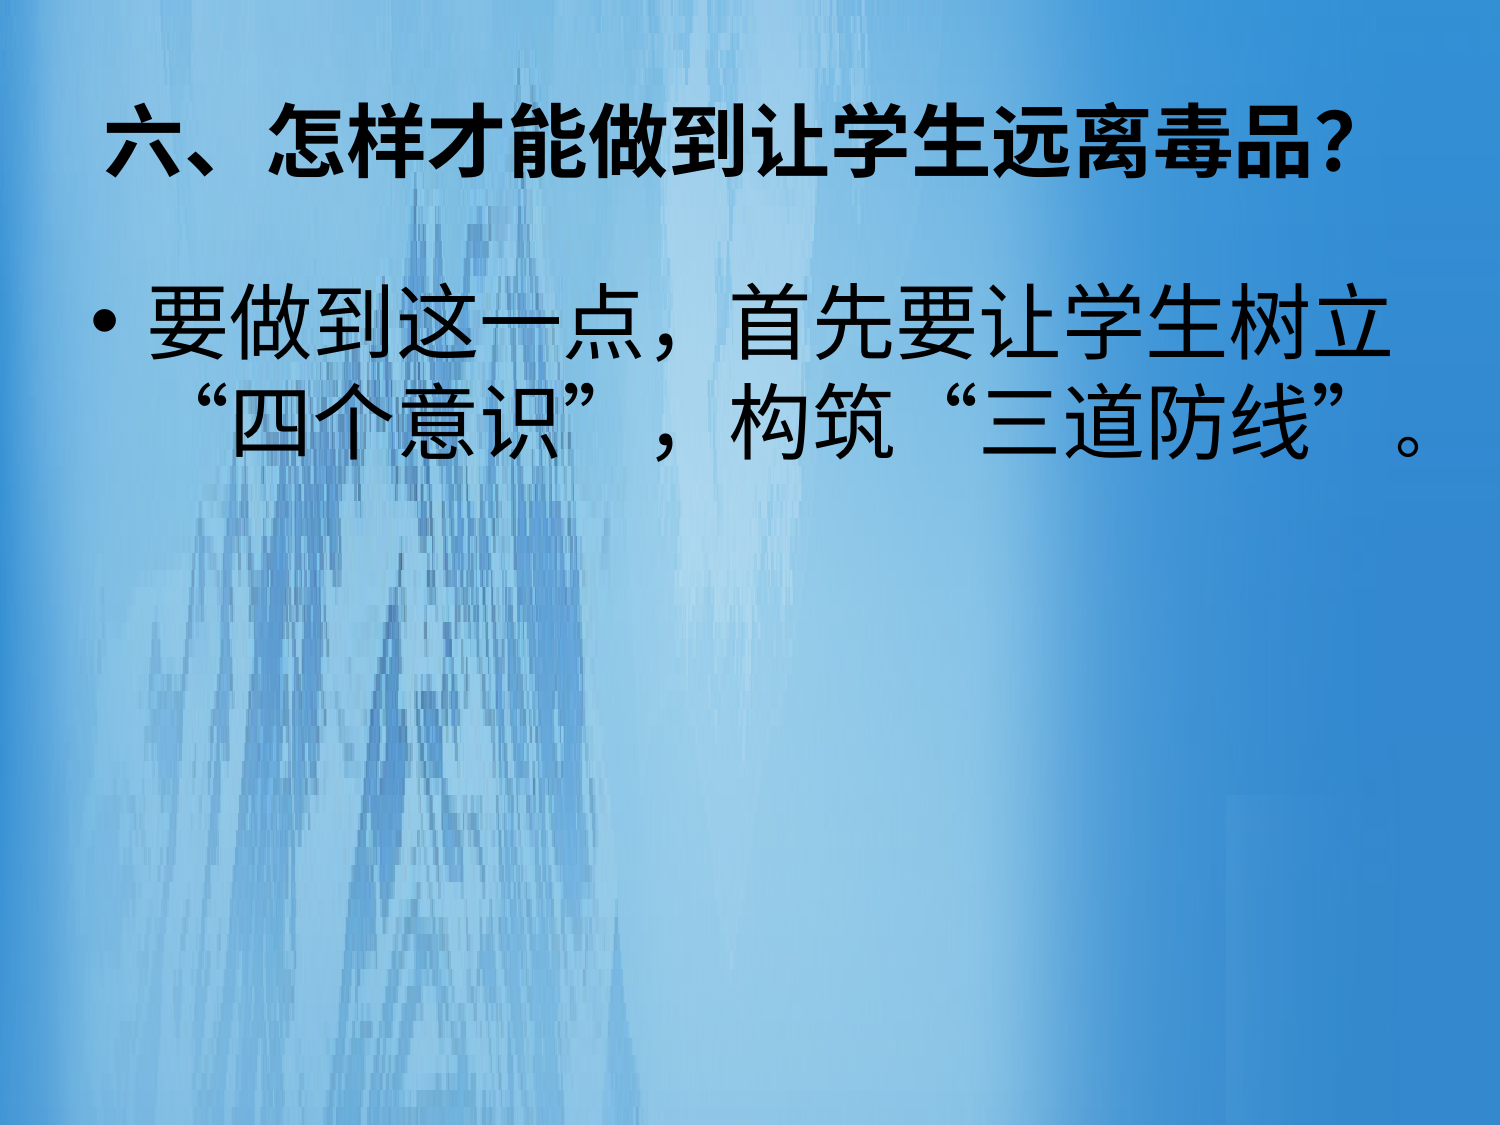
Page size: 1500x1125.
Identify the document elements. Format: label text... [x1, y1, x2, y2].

list 要做到这一点，首先要让学生树立“四个意识”，构筑“三道防线”。 [75, 262, 1425, 1005]
picture [0, 0, 1500, 1125]
title 六、怎样才能做到让学生远离毒品？ [75, 45, 1425, 233]
